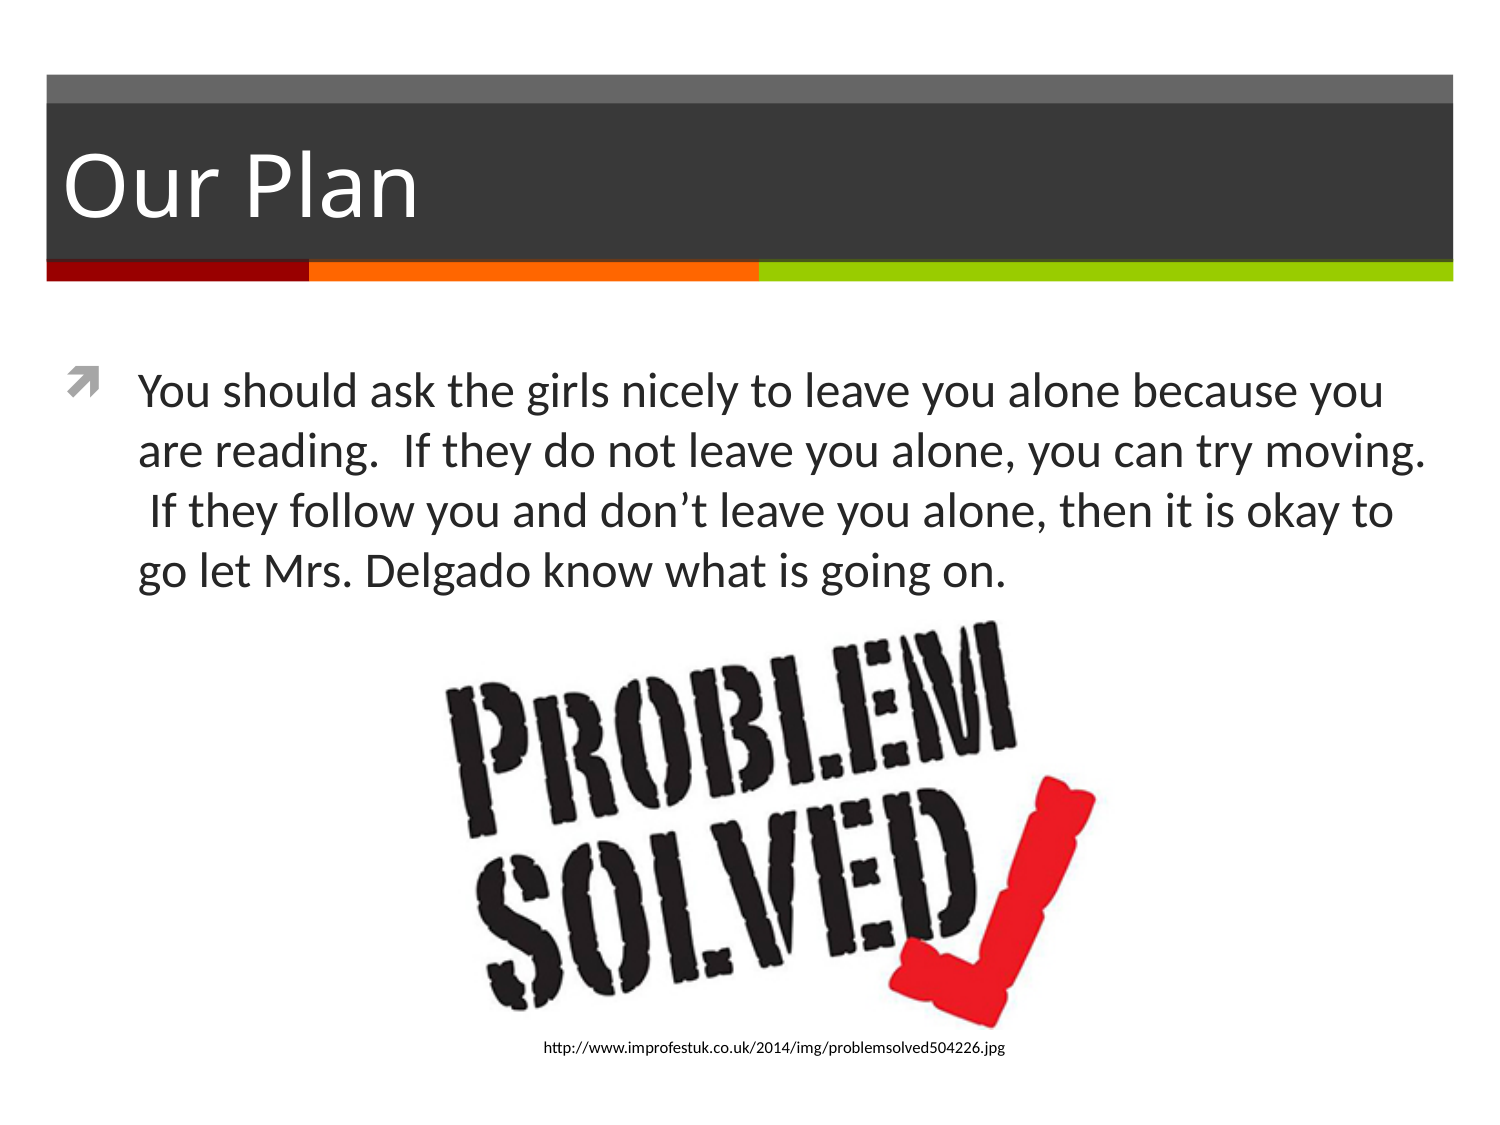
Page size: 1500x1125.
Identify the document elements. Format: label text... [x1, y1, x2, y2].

picture [298, 618, 1216, 1031]
text_box http://www.improfestuk.co.uk/2014/img/problemsolved504226.jpg [528, 1029, 1279, 1065]
title Our Plan [46, 103, 1454, 263]
list You should ask the girls nicely to leave you alone because you are reading. If they do not leave you alone, you can try moving. If they follow you and don’t leave you alone, then it is okay to go let Mrs. Delgado know what is going on. [48, 350, 1454, 955]
